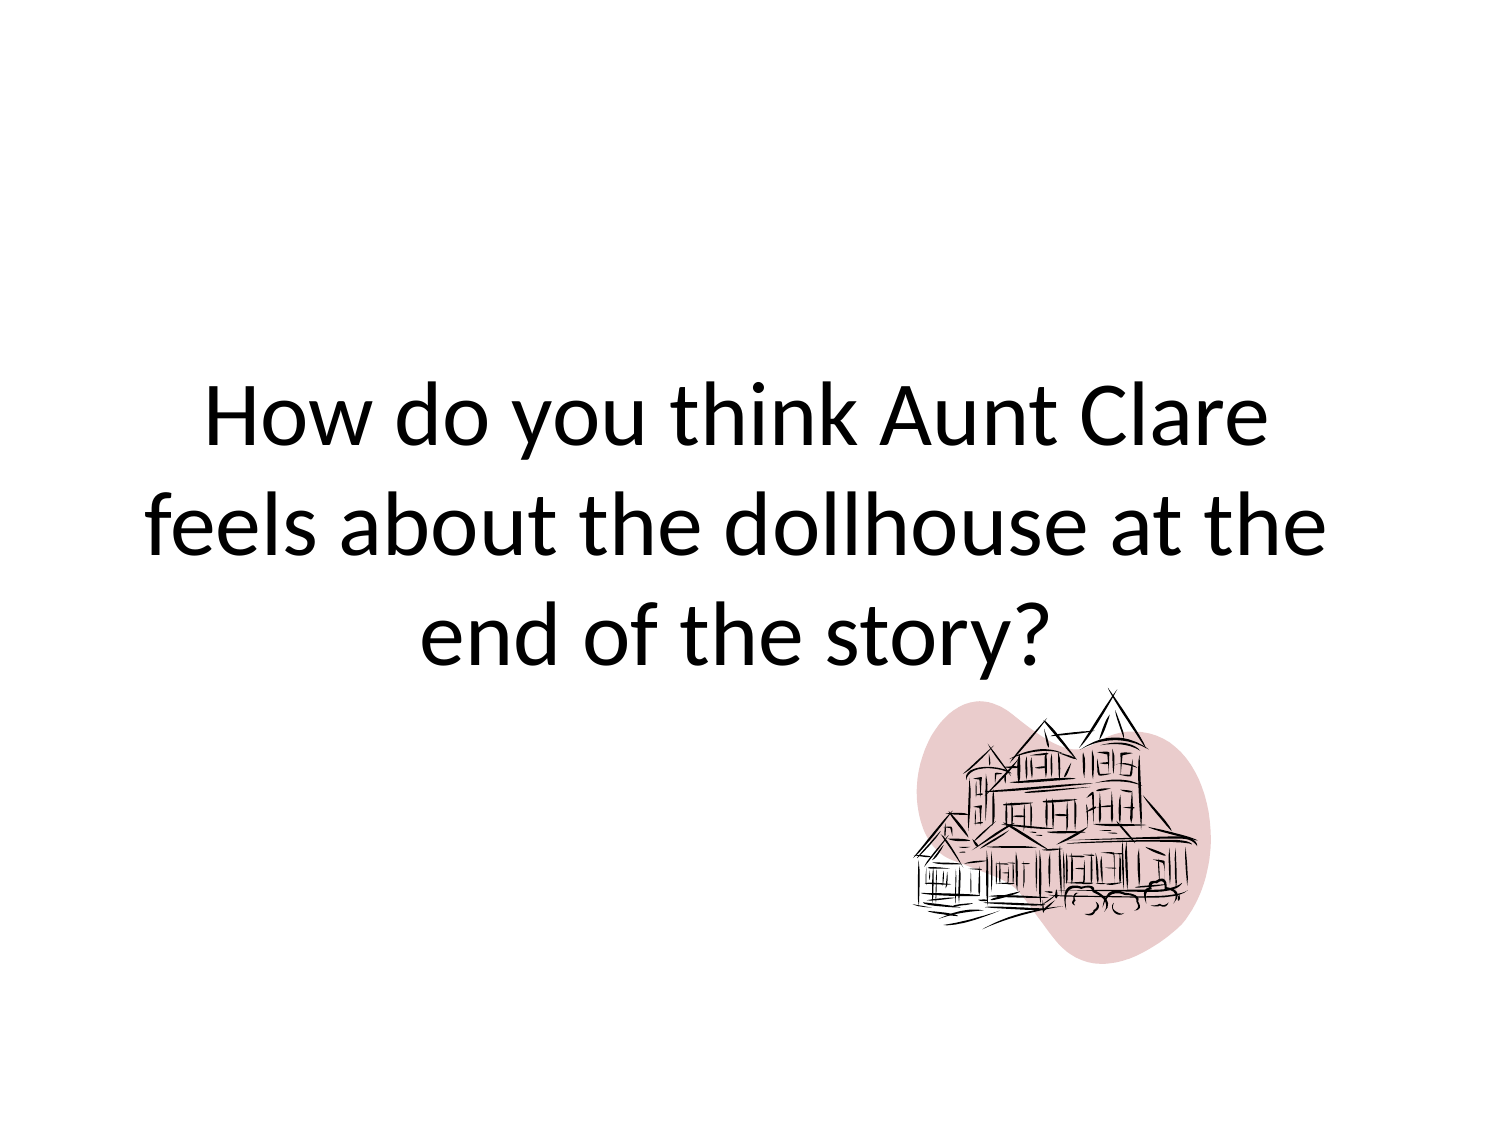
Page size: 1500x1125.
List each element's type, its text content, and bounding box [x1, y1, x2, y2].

title How do you think Aunt Clare feels about the dollhouse at the end of the story? [99, 312, 1375, 725]
picture [912, 687, 1212, 965]
